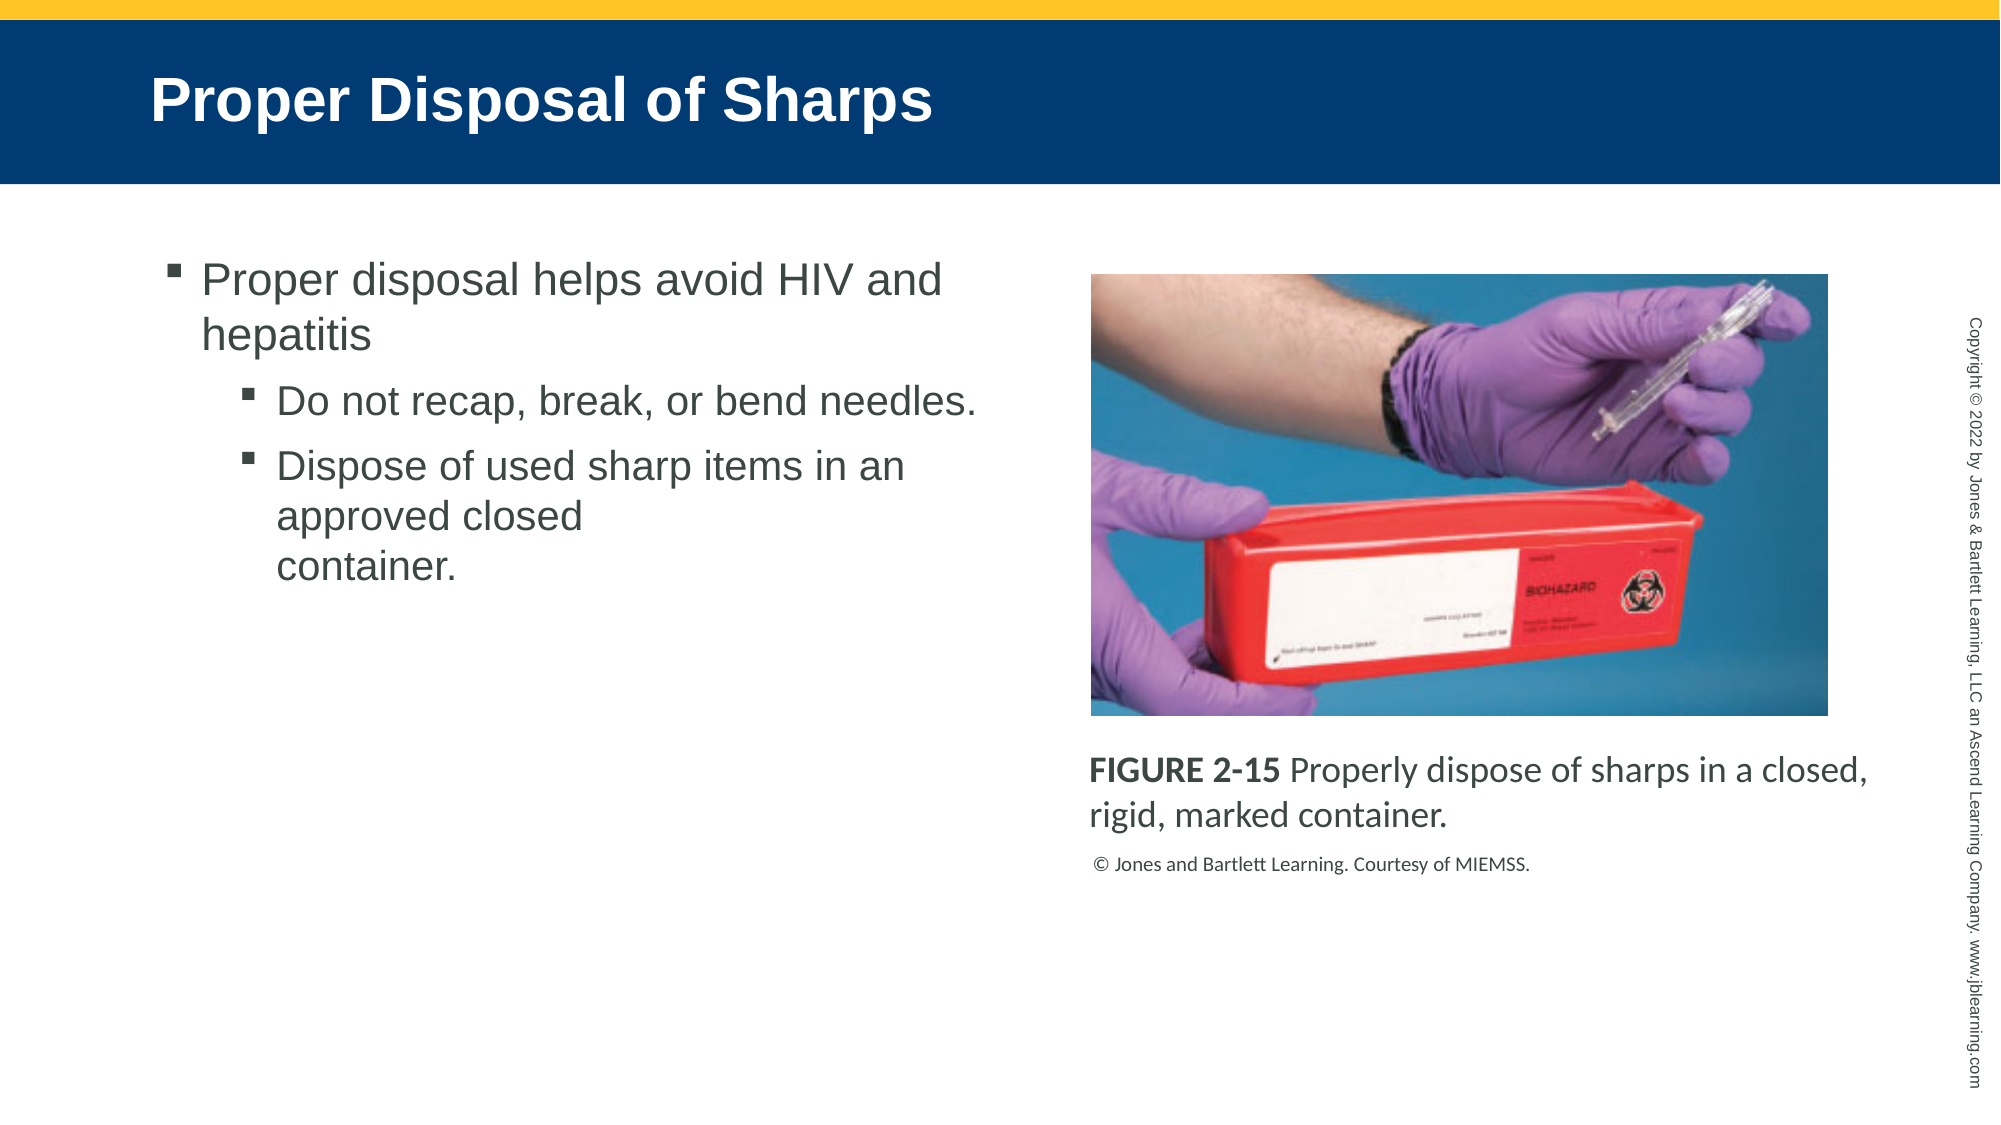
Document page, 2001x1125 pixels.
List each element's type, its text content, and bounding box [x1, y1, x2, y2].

title Proper Disposal of Sharps [0, 19, 2000, 185]
list Proper disposal helps avoid HIV and hepatitis Do not recap, break, or bend needles. Dispose of used sharp items in an approved closed container. [148, 242, 1016, 1030]
text_box FIGURE 2-15 Properly dispose of sharps in a closed, rigid, marked container. [1074, 737, 1916, 843]
picture [1091, 274, 1828, 716]
text_box © Jones and Bartlett Learning. Courtesy of MIEMSS. [1077, 843, 1551, 883]
